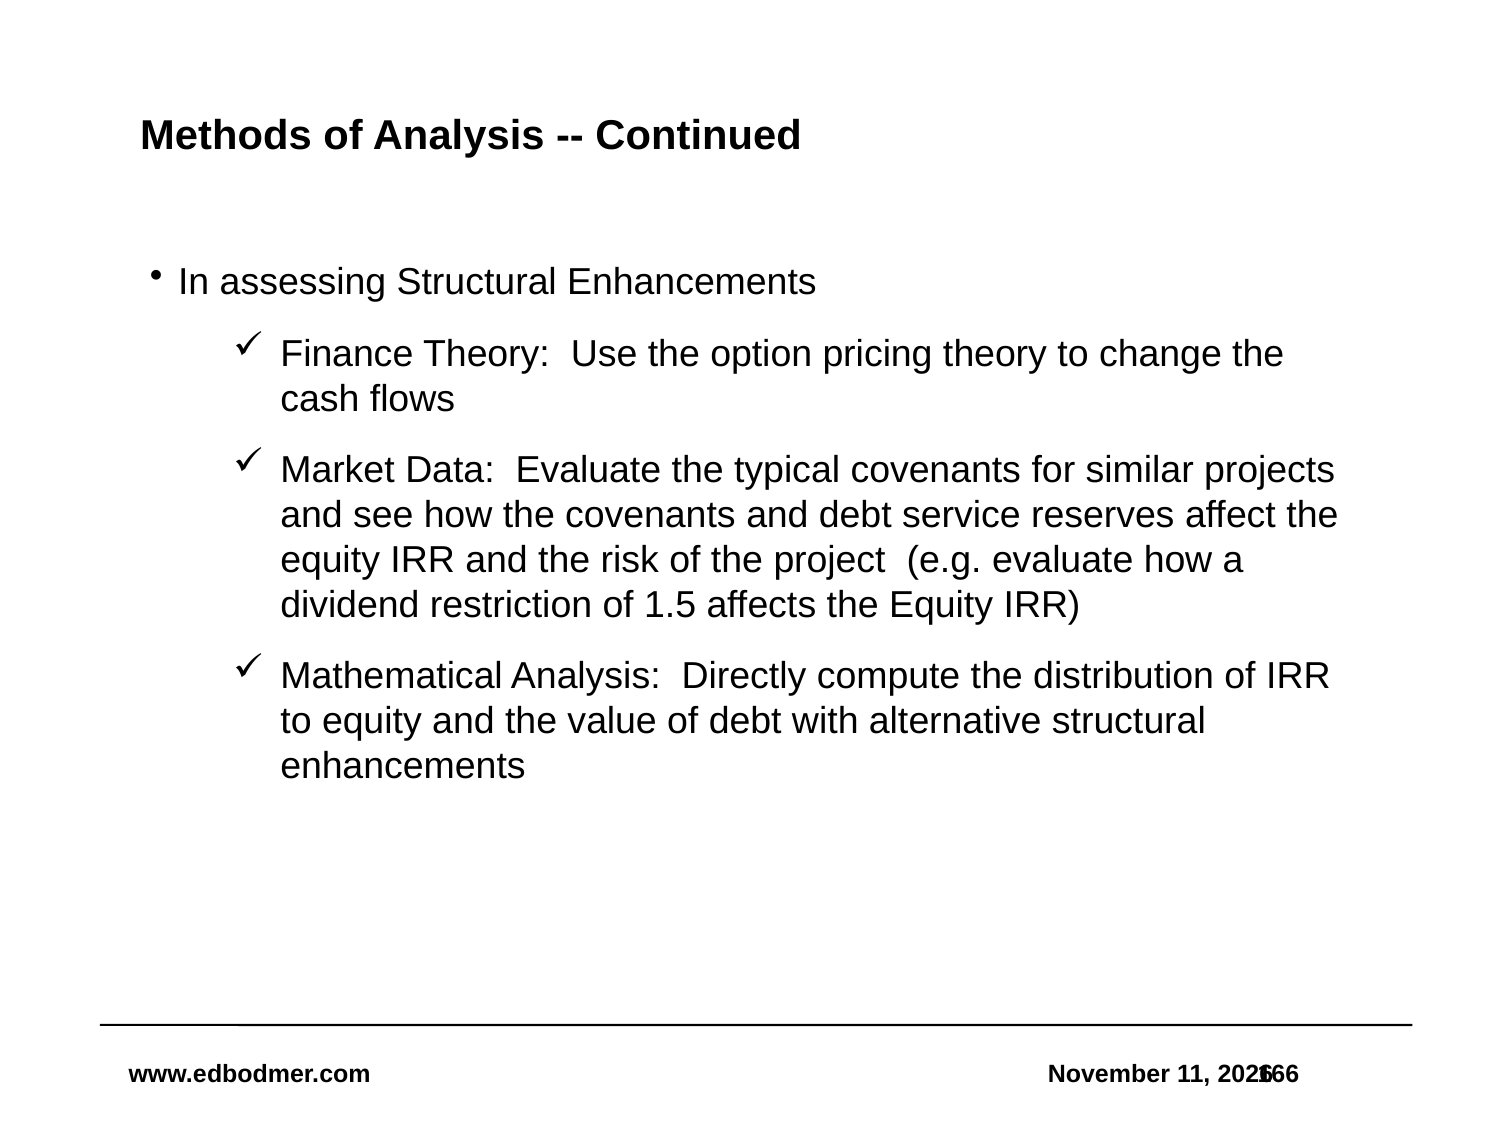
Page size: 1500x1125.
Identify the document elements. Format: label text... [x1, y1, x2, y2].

list In assessing Structural Enhancements Finance Theory: Use the option pricing theory to change the cash flows Market Data: Evaluate the typical covenants for similar projects and see how the covenants and debt service reserves affect the equity IRR and the risk of the project (e.g. evaluate how a dividend restriction of 1.5 affects the Equity IRR) Mathematical Analysis: Directly compute the distribution of IRR to equity and the value of debt with alternative structural enhancements [124, 249, 1376, 1001]
title Methods of Analysis -- Continued [124, 99, 1288, 226]
